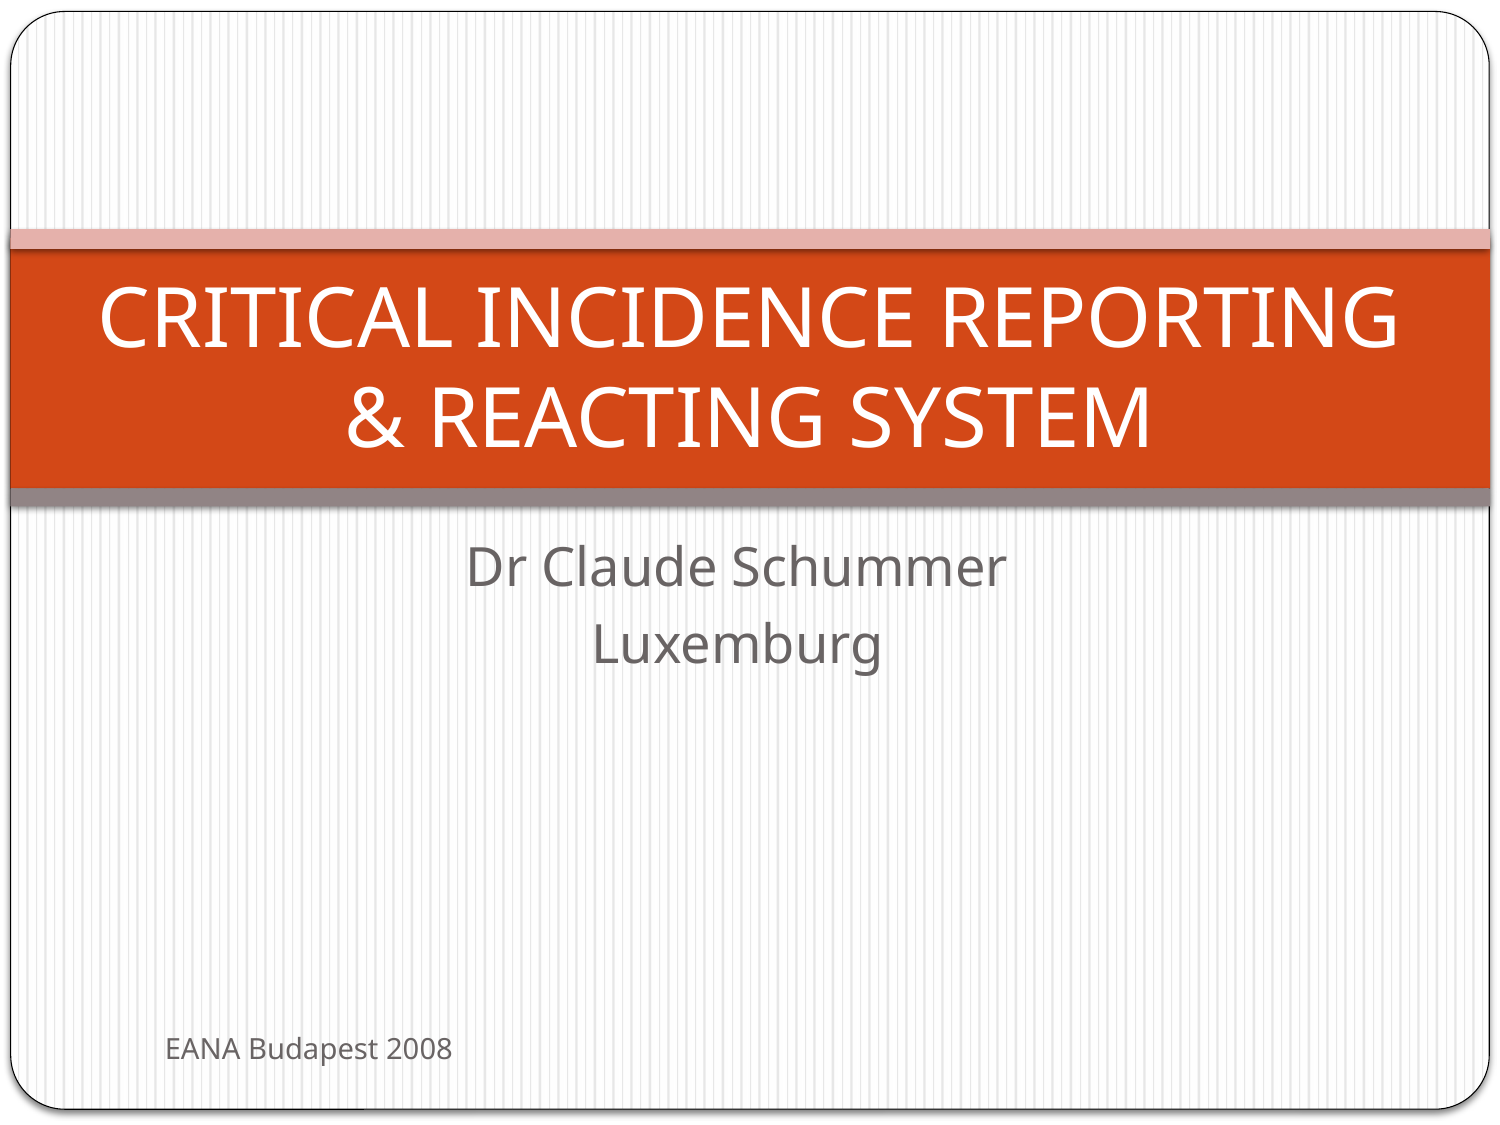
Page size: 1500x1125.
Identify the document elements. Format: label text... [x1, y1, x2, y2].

subtitle Dr Claude Schummer Luxemburg [212, 525, 1263, 788]
footer EANA Budapest 2008 [150, 1012, 800, 1088]
title CRITICAL INCIDENCE REPORTING & REACTING SYSTEM [75, 247, 1425, 489]
